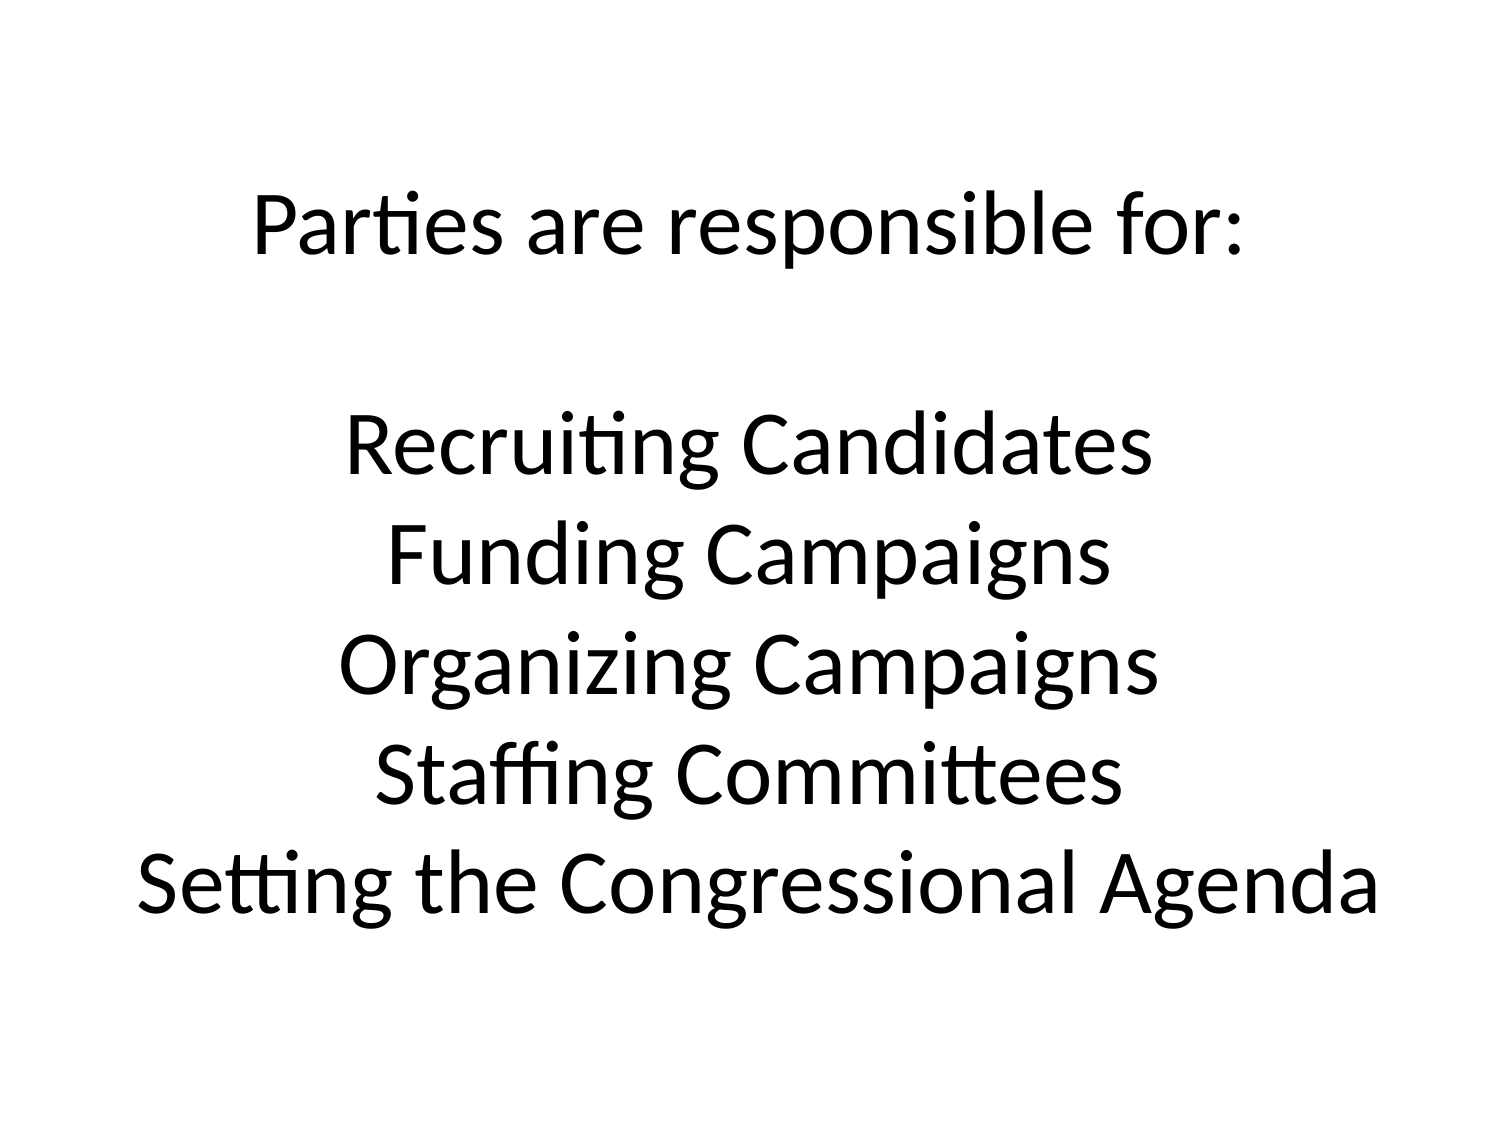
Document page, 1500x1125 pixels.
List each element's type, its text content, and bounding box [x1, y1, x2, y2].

title Parties are responsible for: Recruiting Candidates Funding Campaigns Organizing Campaigns Staffing Committees Setting the Congressional Agenda [74, 44, 1426, 1051]
